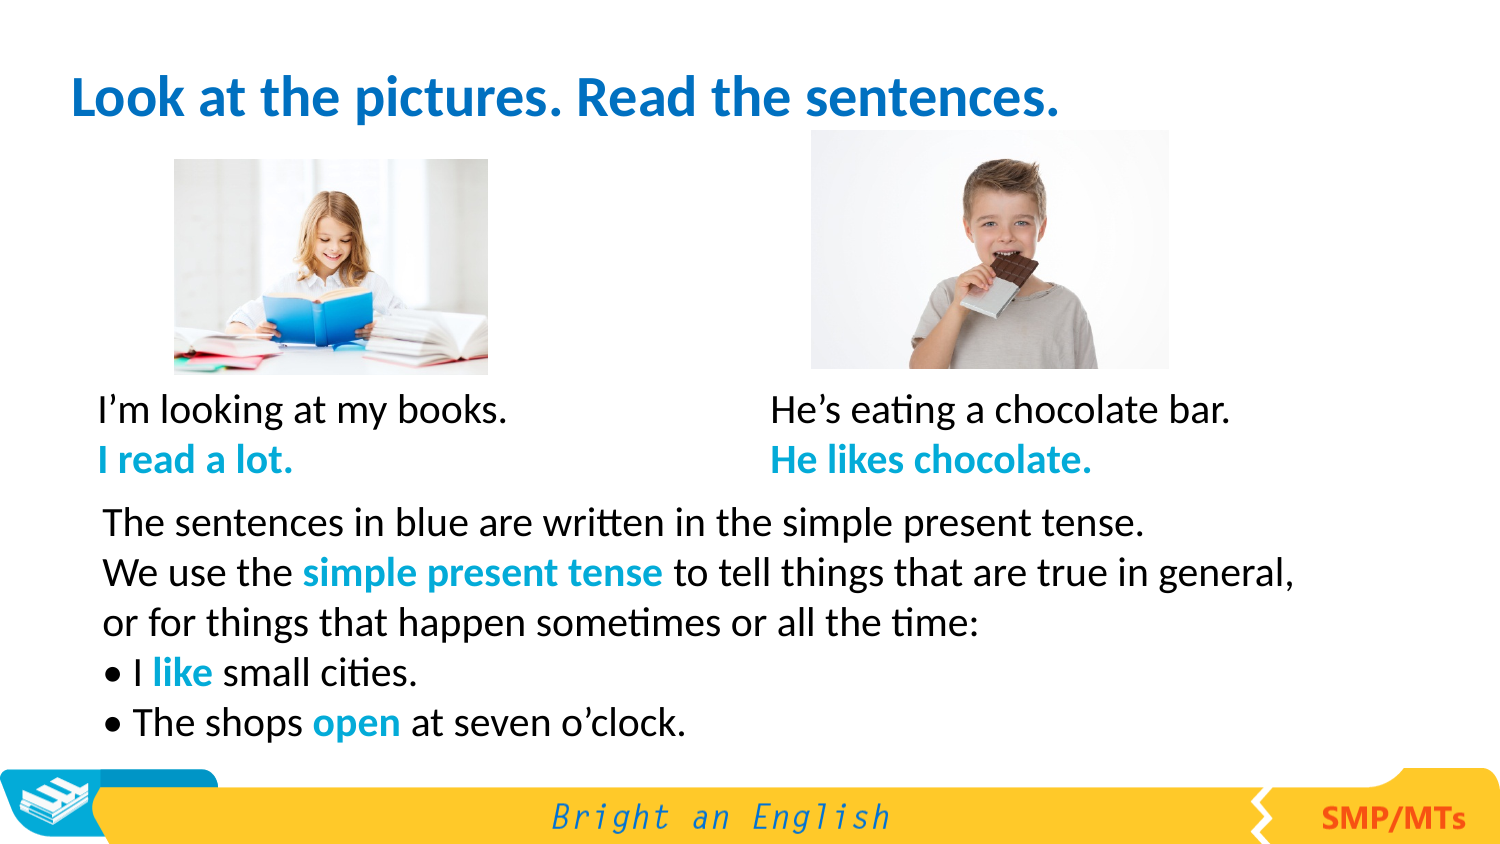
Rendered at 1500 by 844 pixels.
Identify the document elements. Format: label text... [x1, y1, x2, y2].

picture [811, 130, 1169, 370]
text_box He’s eating a chocolate bar. He likes chocolate. [755, 374, 1500, 590]
text_box Look at the pictures. Read the sentences. [56, 50, 1169, 136]
picture [0, 768, 1500, 844]
text_box The sentences in blue are written in the simple present tense. We use the simple present tense to tell things that are true in general, or for things that happen sometimes or all the time: • I like small cities. • The shops open at seven o’clock. [87, 487, 1325, 752]
picture [20, 778, 88, 823]
text_box I’m looking at my books. I read a lot. [82, 374, 658, 490]
picture [174, 159, 488, 375]
